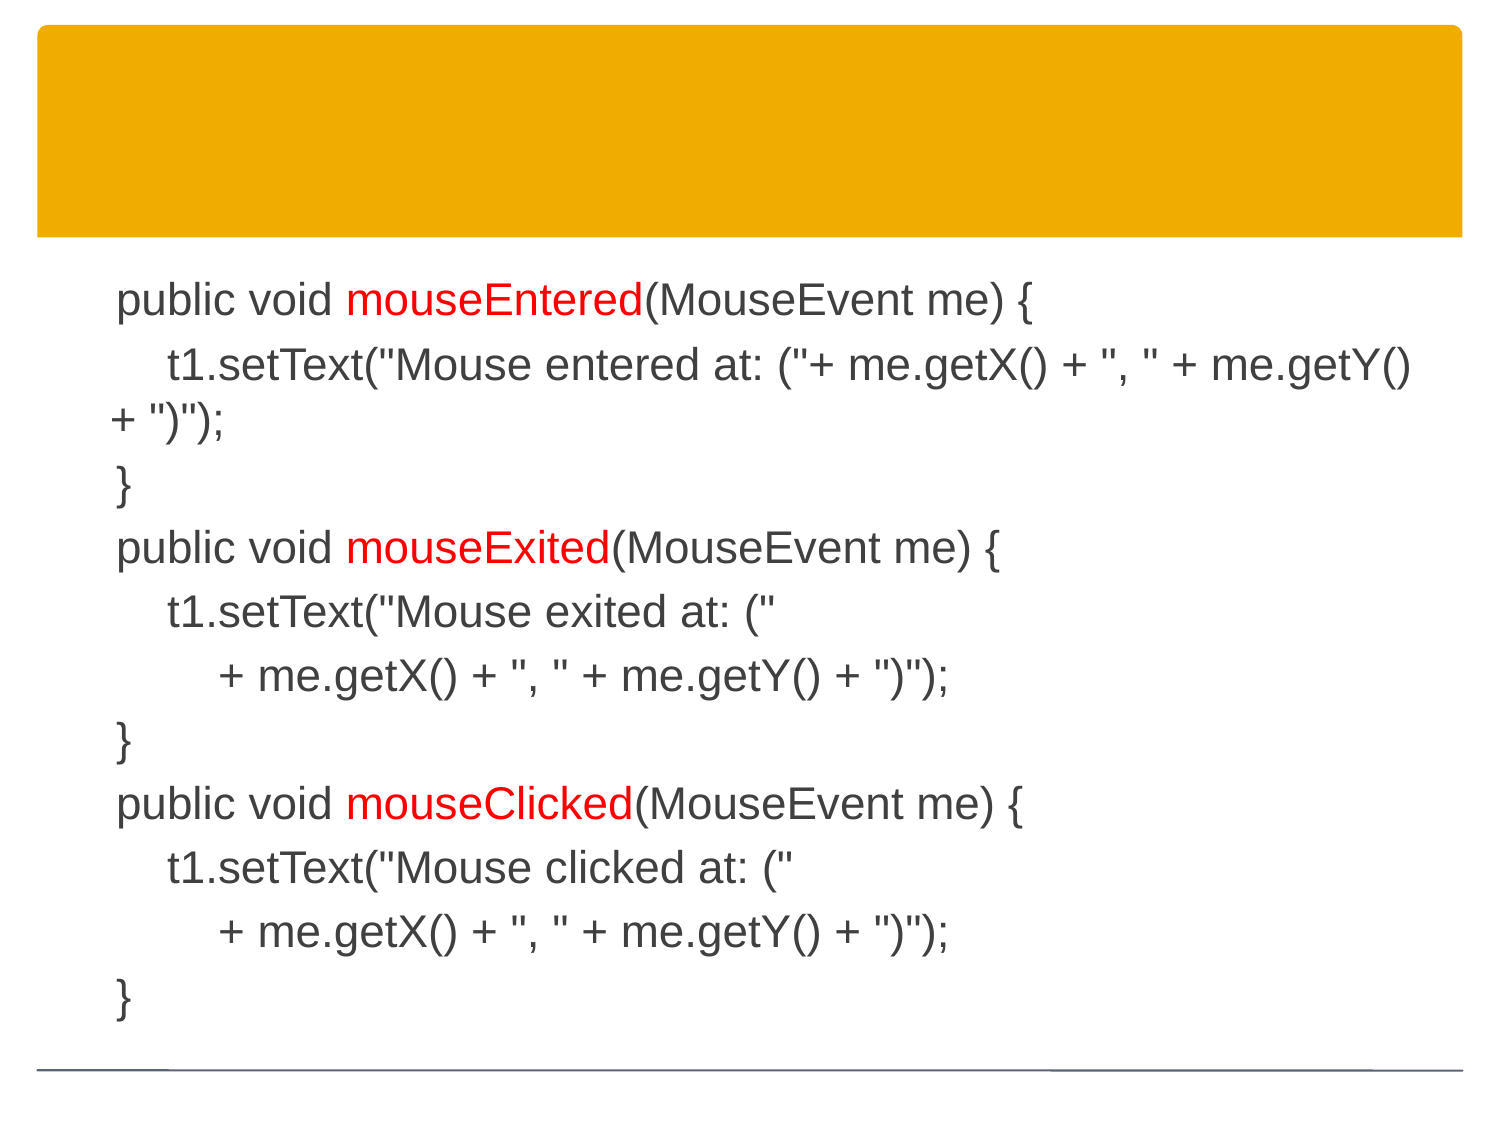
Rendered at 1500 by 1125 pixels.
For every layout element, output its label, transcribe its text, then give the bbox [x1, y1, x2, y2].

list public void mouseEntered(MouseEvent me) { t1.setText("Mouse entered at: ("+ me.getX() + ", " + me.getY() + ")"); } public void mouseExited(MouseEvent me) { t1.setText("Mouse exited at: (" + me.getX() + ", " + me.getY() + ")"); } public void mouseClicked(MouseEvent me) { t1.setText("Mouse clicked at: (" + me.getX() + ", " + me.getY() + ")"); } [49, 262, 1451, 1051]
